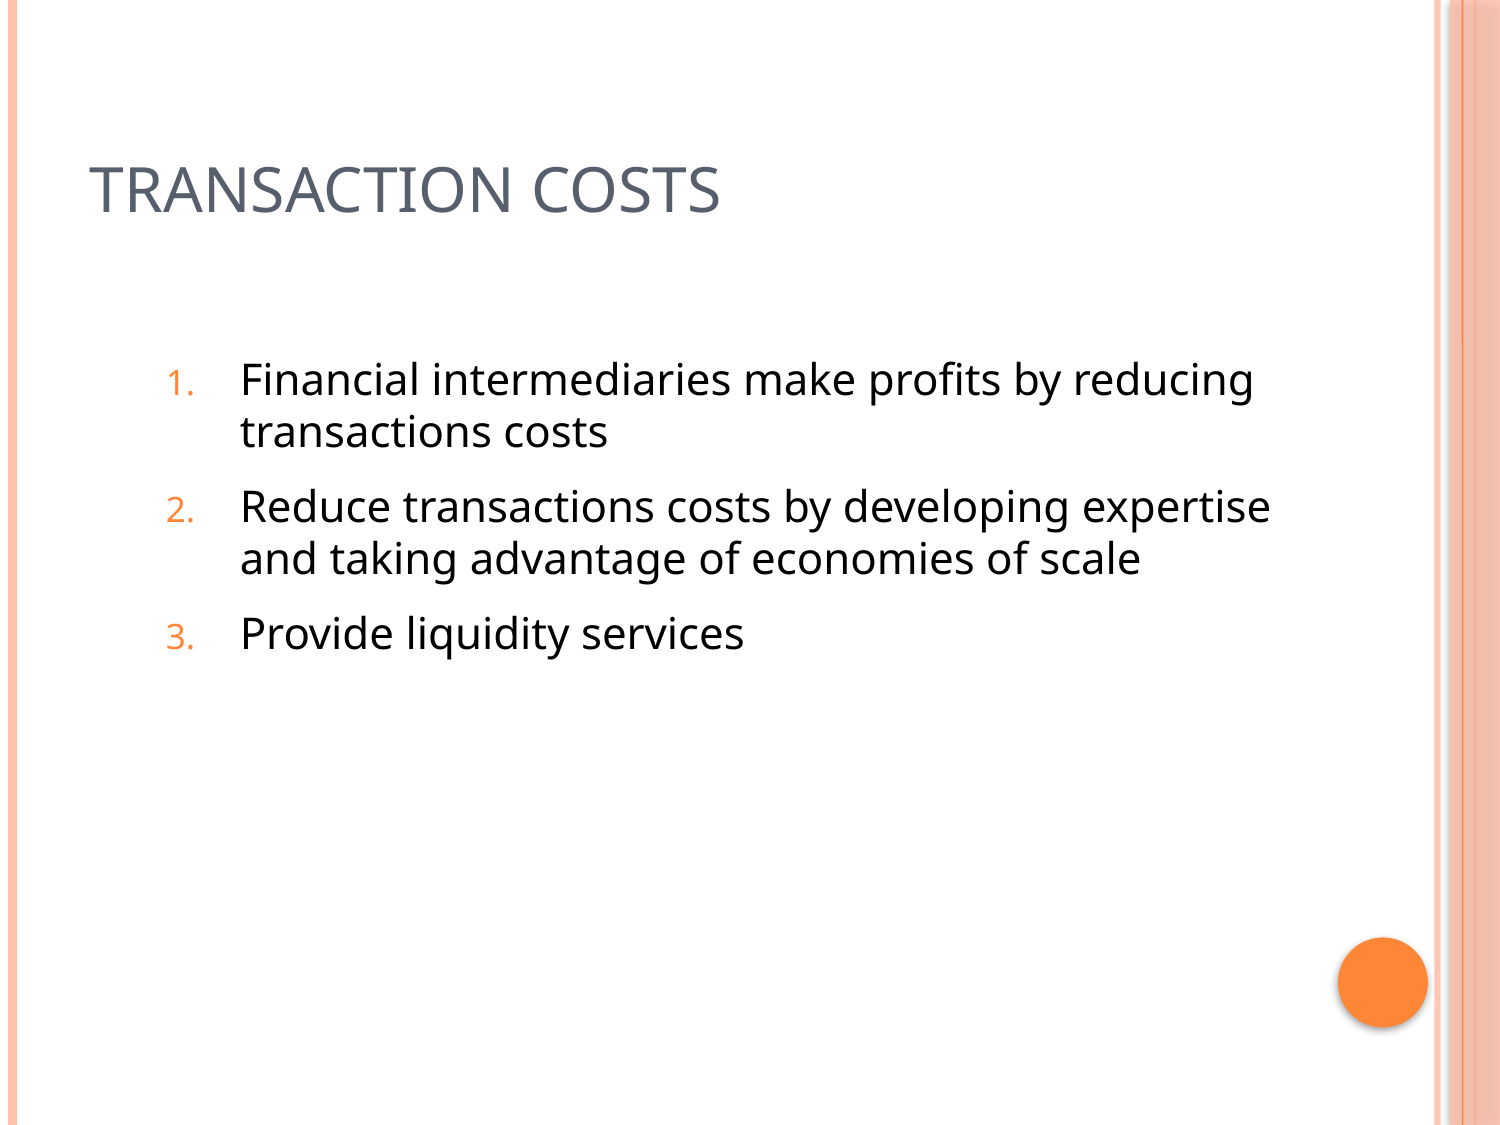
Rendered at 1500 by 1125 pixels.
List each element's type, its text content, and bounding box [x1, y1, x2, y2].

list Financial intermediaries make profits by reducing transactions costs Reduce transactions costs by developing expertise and taking advantage of economies of scale Provide liquidity services [75, 262, 1300, 1062]
title Transaction costs [75, 45, 1300, 233]
